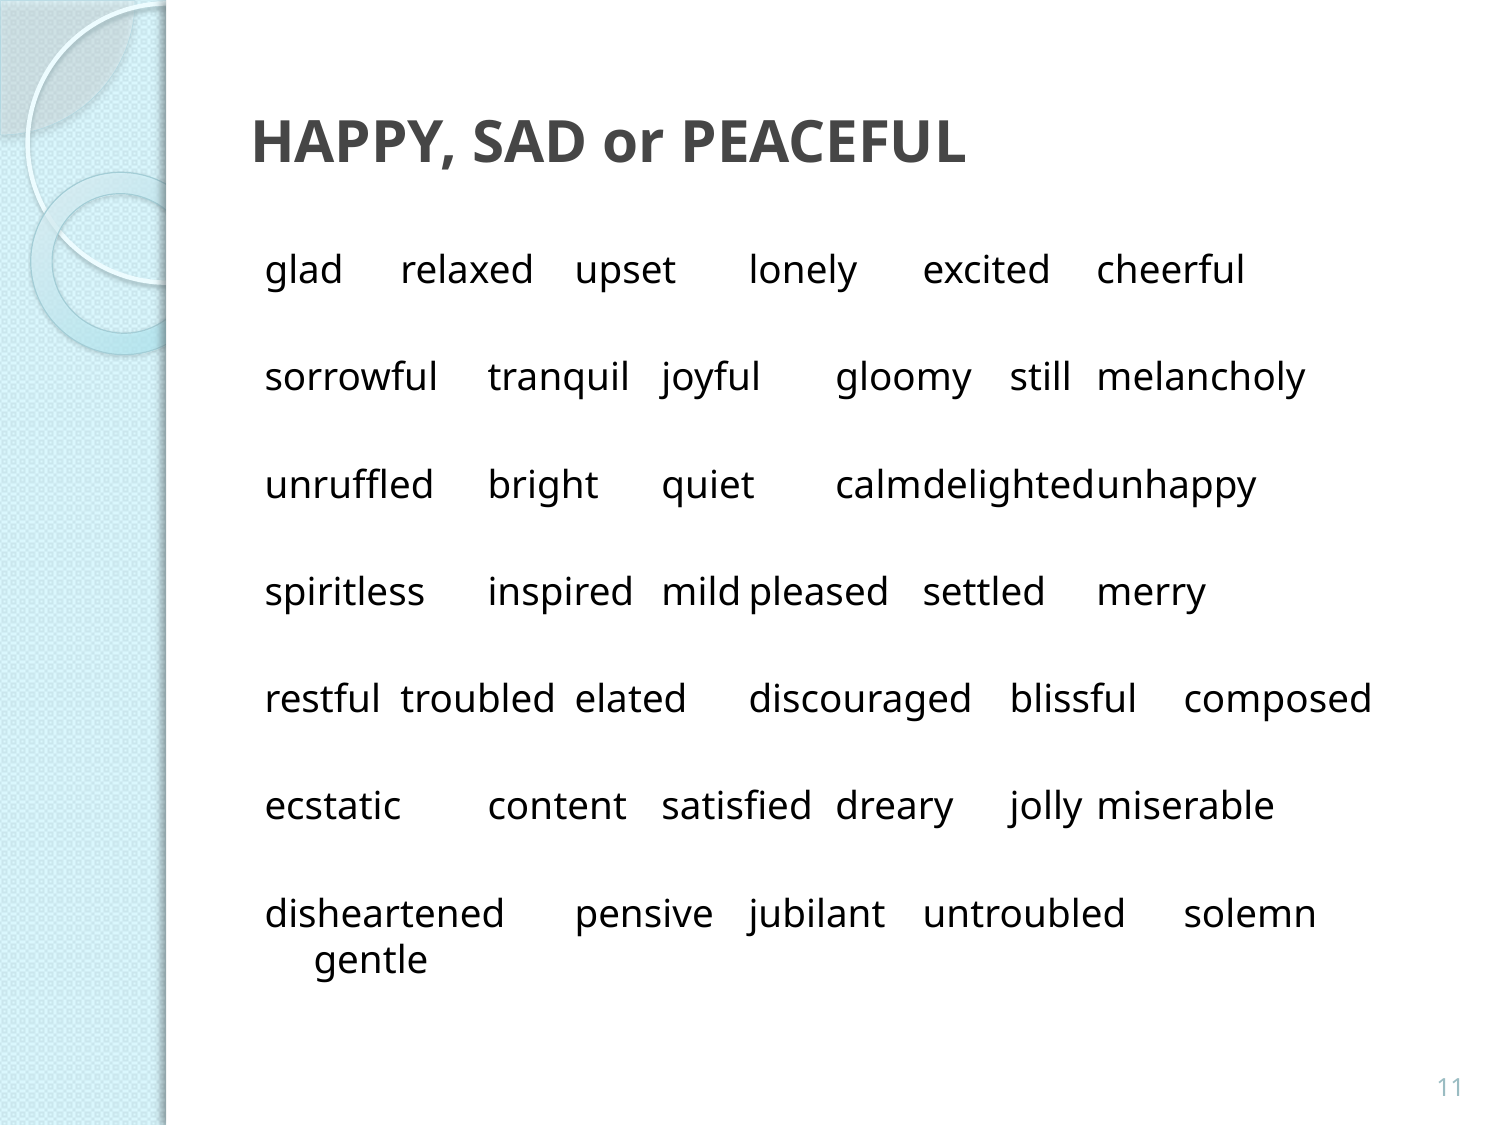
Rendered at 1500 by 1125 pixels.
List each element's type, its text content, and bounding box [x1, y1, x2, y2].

title HAPPY, SAD or PEACEFUL [235, 45, 1466, 233]
list glad relaxed upset lonely excited cheerful sorrowful tranquil joyful gloomy still melancholy unruffled bright quiet calm delighted unhappy spiritless inspired mild pleased settled merry restful troubled elated discouraged blissful composed ecstatic content satisfied dreary jolly miserable disheartened pensive jubilant untroubled solemn gentle [235, 237, 1466, 1025]
slide_number 11 [1413, 1034, 1488, 1113]
